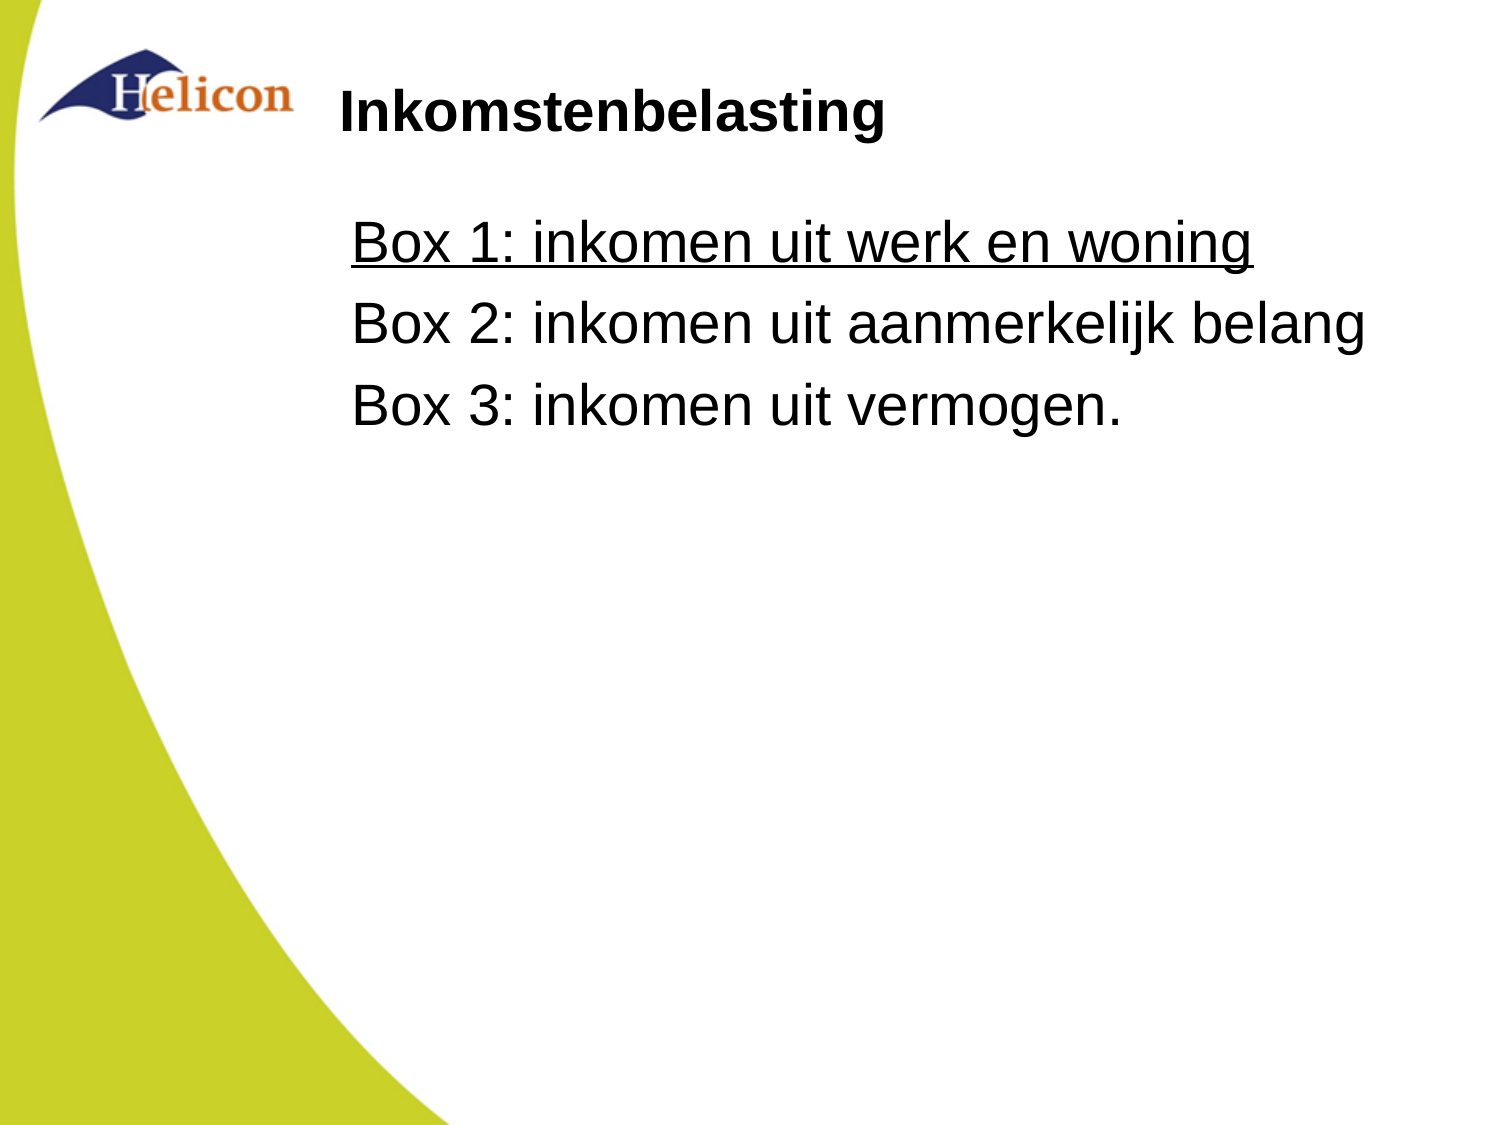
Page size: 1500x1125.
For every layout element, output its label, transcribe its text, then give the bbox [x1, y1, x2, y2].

picture [0, 0, 1500, 1125]
title Inkomstenbelasting [324, 54, 1415, 161]
list Box 1: inkomen uit werk en woning Box 2: inkomen uit aanmerkelijk belang Box 3: inkomen uit vermogen. [336, 196, 1425, 1005]
